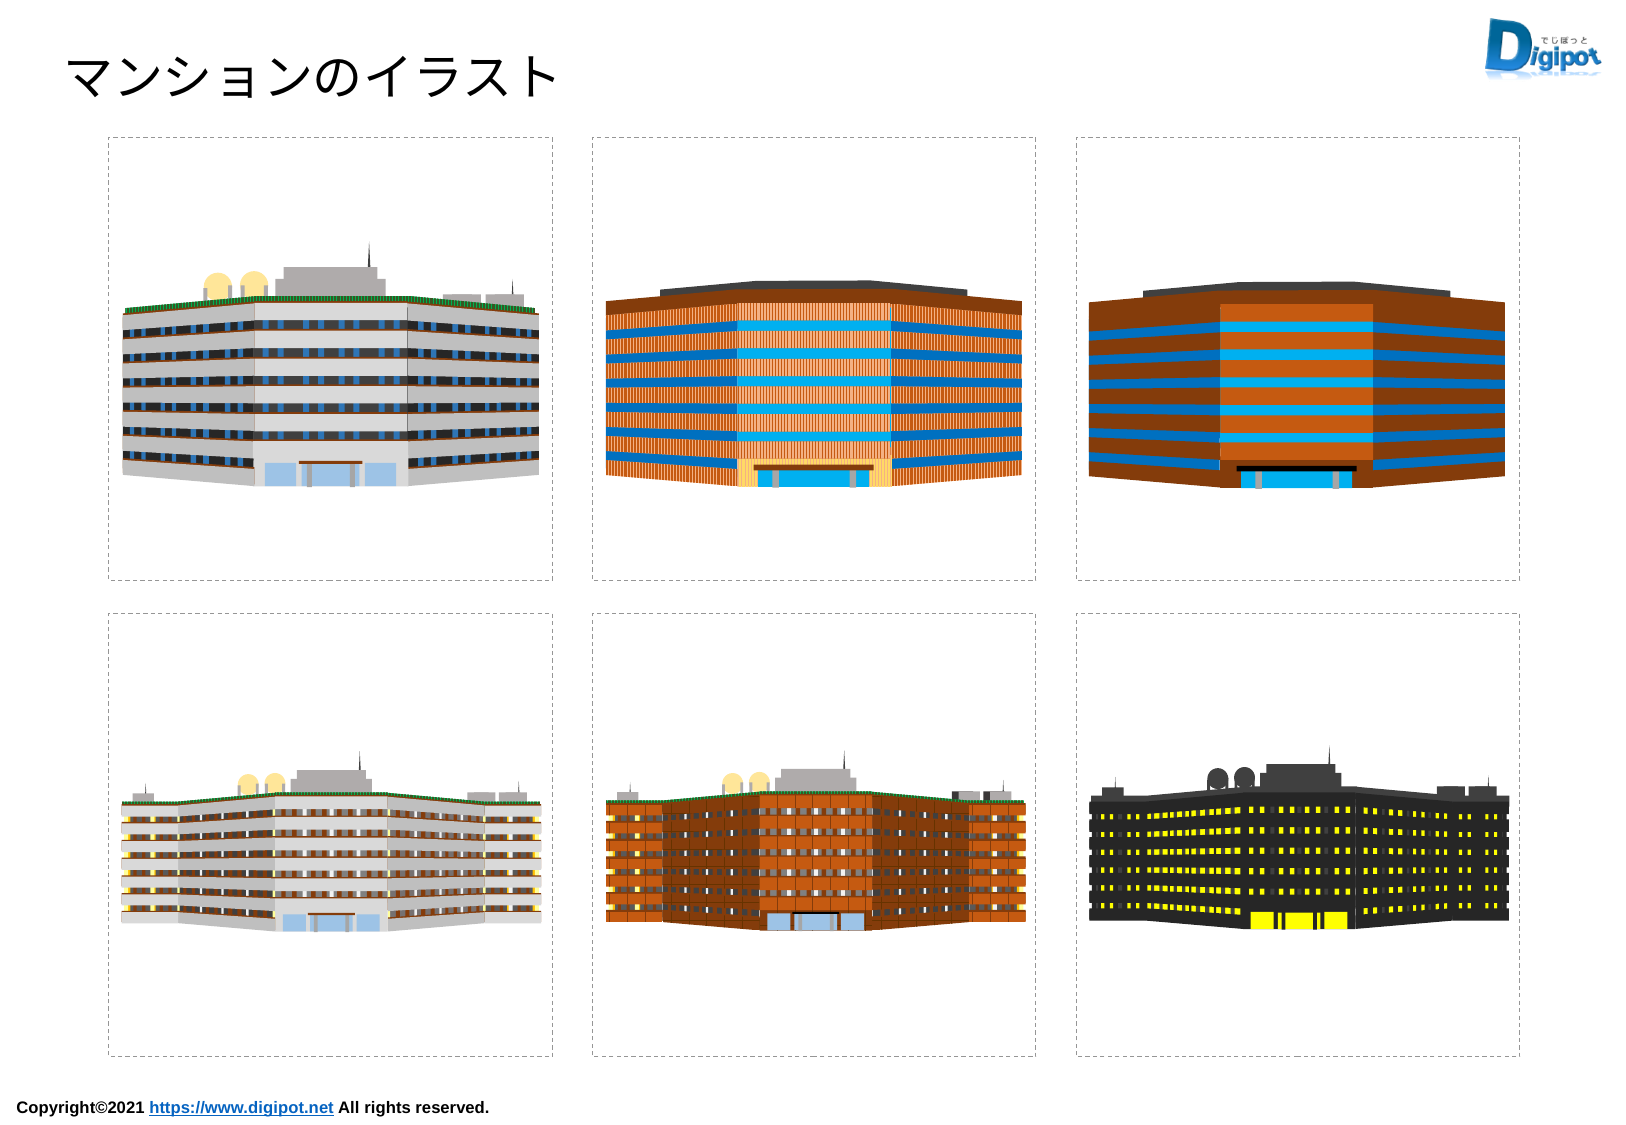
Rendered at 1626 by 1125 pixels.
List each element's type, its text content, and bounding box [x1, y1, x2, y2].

picture [1485, 18, 1602, 82]
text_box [121, 751, 542, 933]
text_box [1089, 745, 1510, 930]
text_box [122, 241, 539, 488]
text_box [606, 749, 1026, 932]
text_box マンションのイラスト [48, 38, 578, 113]
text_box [1088, 281, 1505, 489]
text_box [605, 280, 1022, 488]
